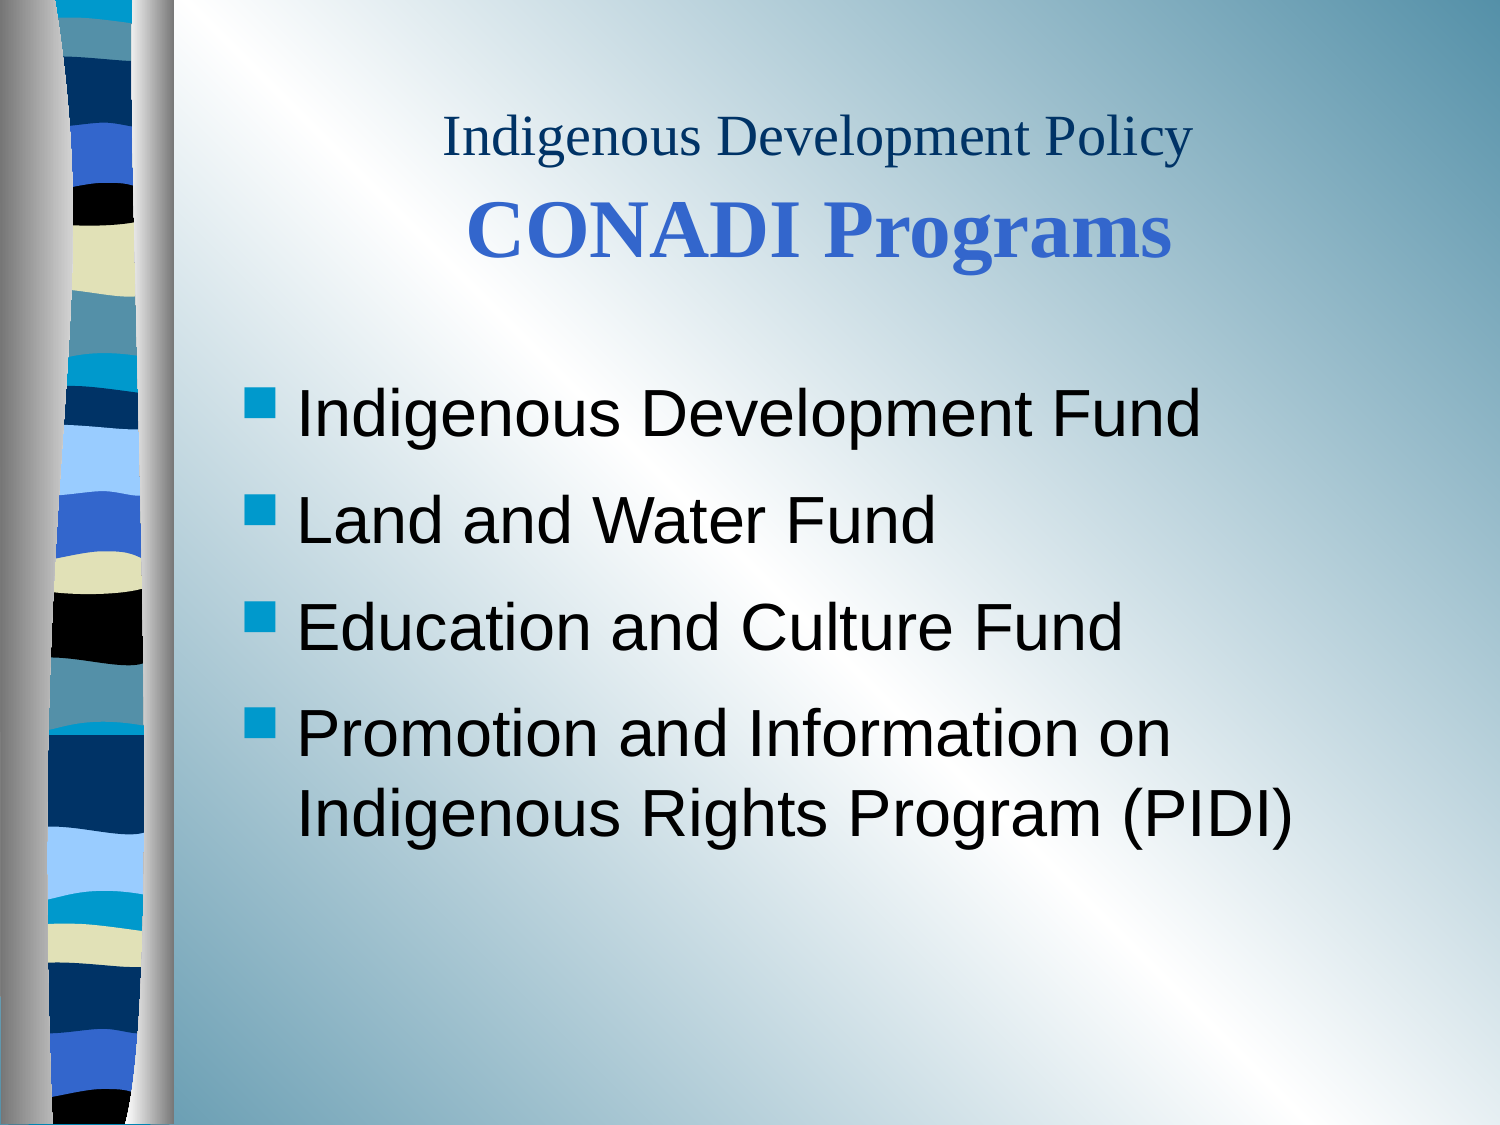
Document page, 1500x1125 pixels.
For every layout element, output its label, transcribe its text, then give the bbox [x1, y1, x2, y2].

list Indigenous Development Fund Land and Water Fund Education and Culture Fund Promotion and Information on Indigenous Rights Program (PIDI) [224, 362, 1500, 876]
title Indigenous Development Policy CONADI Programs [192, 74, 1468, 263]
